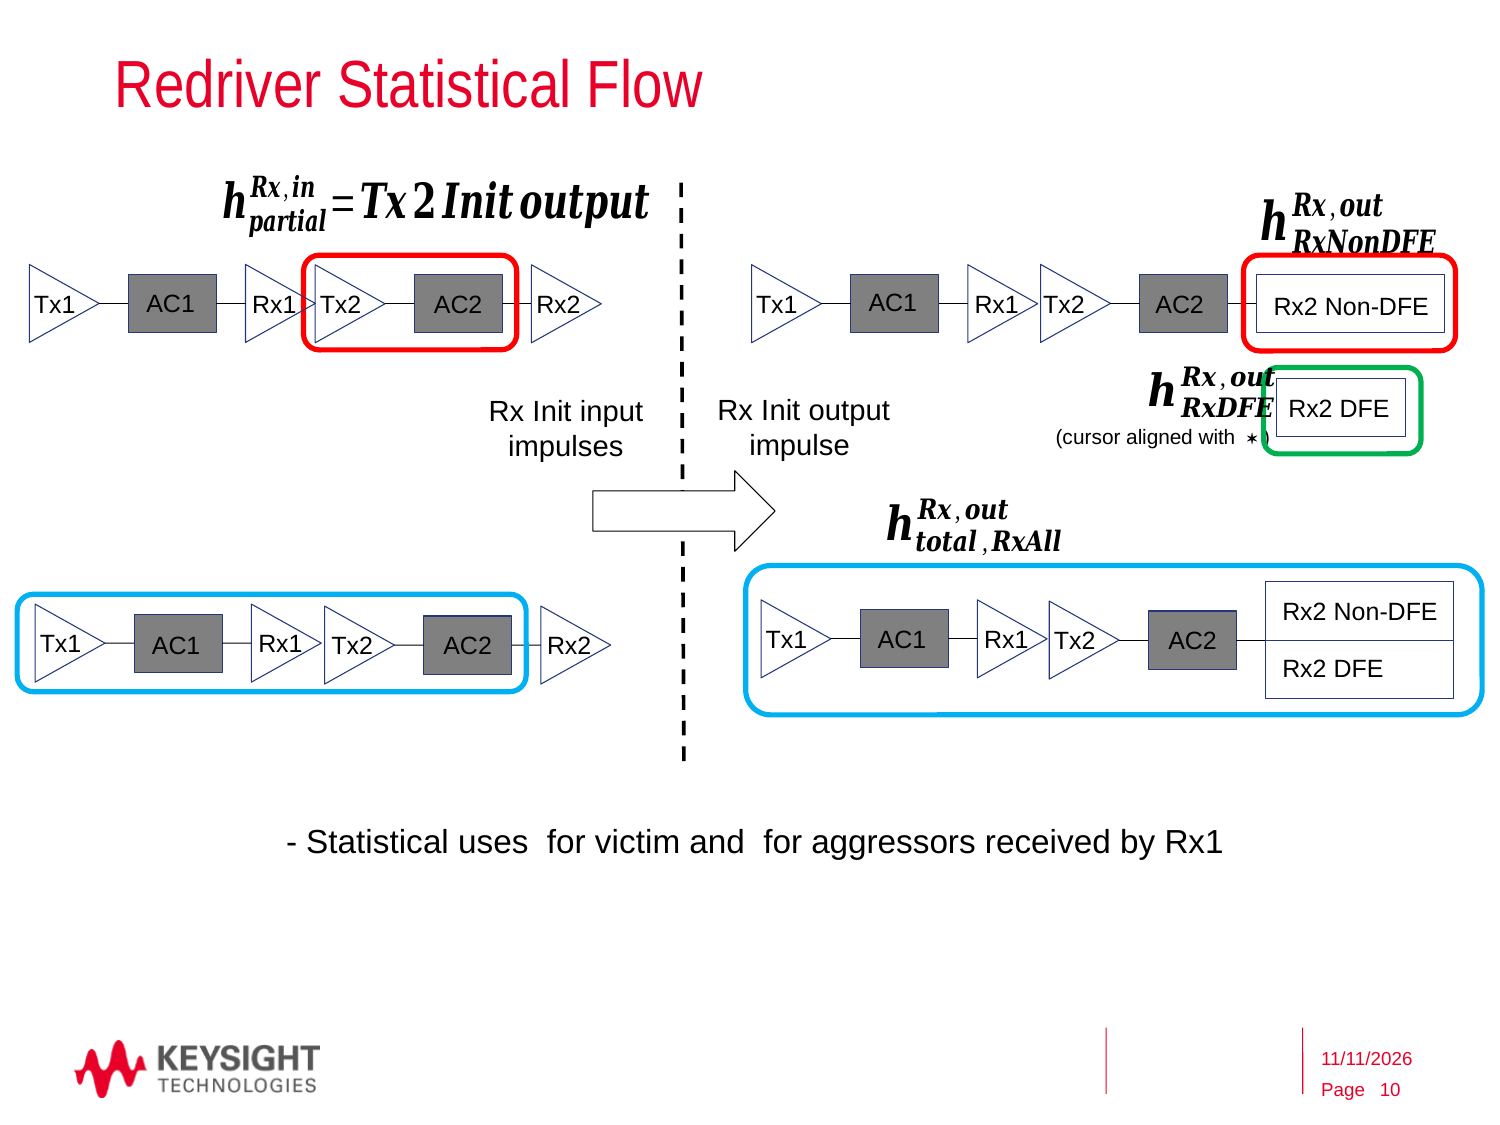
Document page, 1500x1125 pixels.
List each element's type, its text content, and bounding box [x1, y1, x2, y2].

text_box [29, 264, 316, 343]
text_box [910, 565, 1483, 716]
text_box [488, 182, 906, 768]
title Redriver Statistical Flow [115, 37, 1295, 122]
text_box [303, 254, 482, 351]
slide_number 10 [1379, 1069, 1425, 1100]
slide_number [1321, 1009, 1500, 1069]
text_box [910, 264, 1038, 343]
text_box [16, 593, 482, 692]
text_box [34, 603, 322, 683]
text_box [1040, 254, 1456, 455]
picture [73, 1040, 320, 1098]
